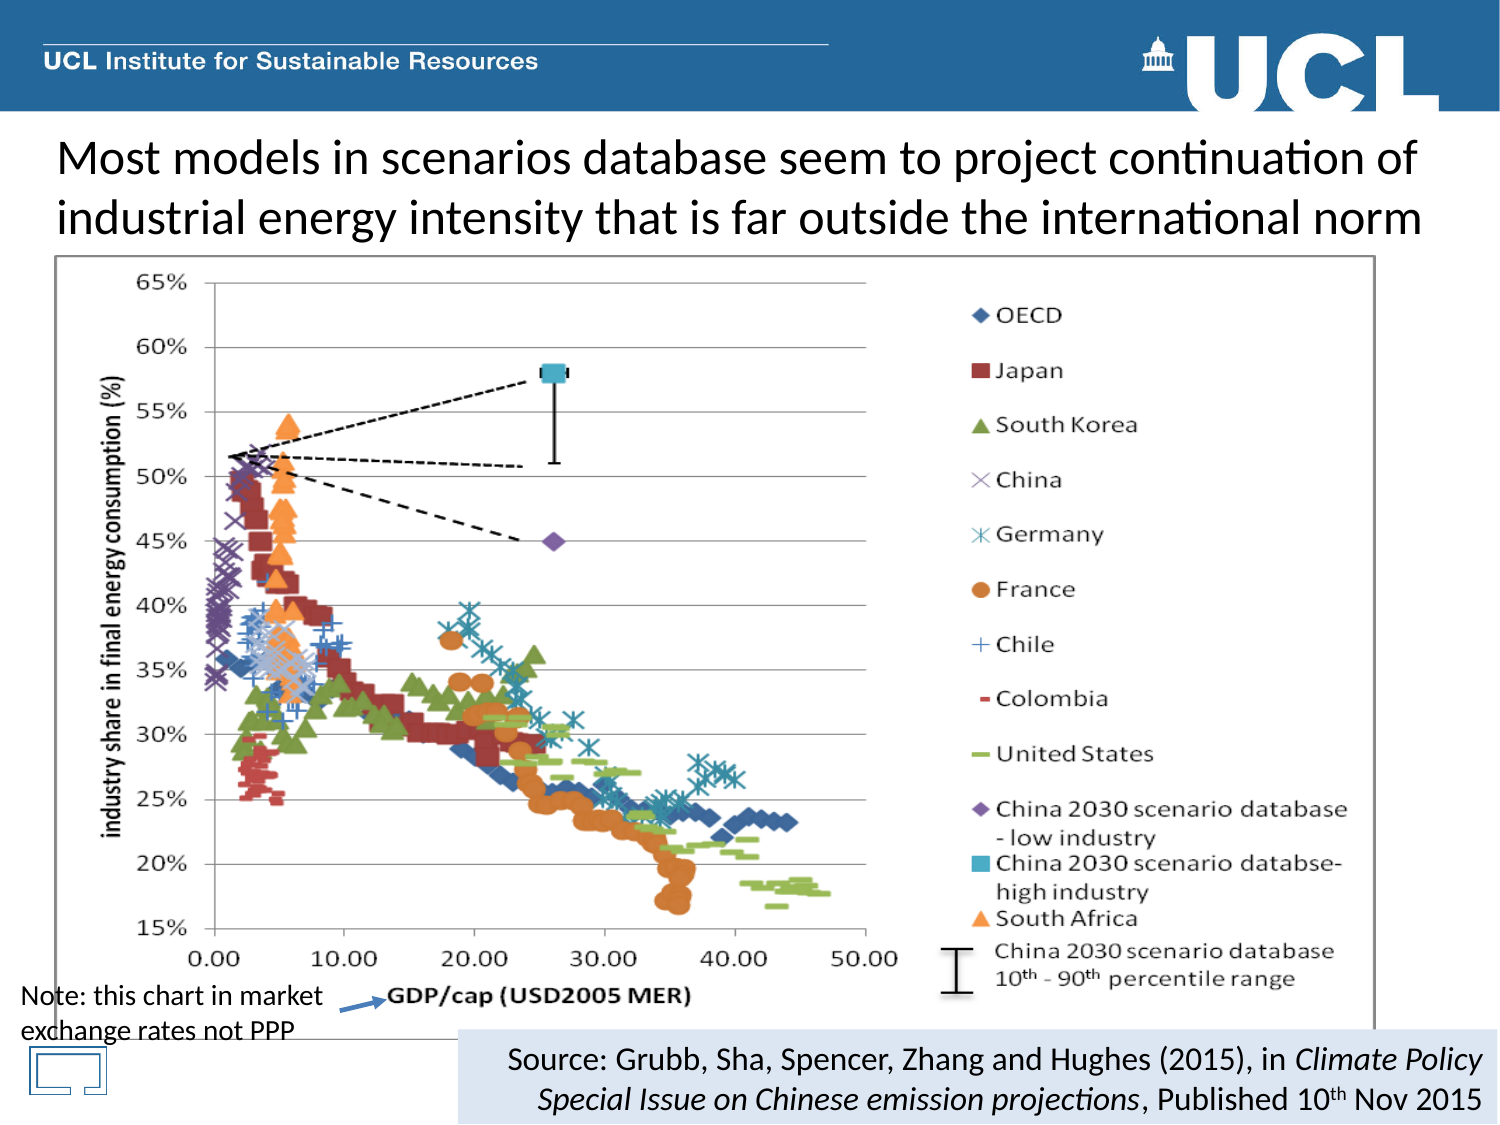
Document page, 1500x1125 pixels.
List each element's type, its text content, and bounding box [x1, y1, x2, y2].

picture [0, 0, 1500, 112]
text_box Note: this chart in market exchange rates not PPP [5, 968, 340, 1054]
picture [29, 1054, 107, 1095]
title Most models in scenarios database seem to project continuation of industrial energy intensity that is far outside the international norm [41, 137, 1471, 232]
text_box Source: Grubb, Sha, Spencer, Zhang and Hughes (2015), in Climate Policy Special Issue on Chinese emission projections, Published 10th Nov 2015 [457, 1029, 1498, 1124]
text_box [339, 999, 388, 1012]
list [52, 255, 1377, 1040]
